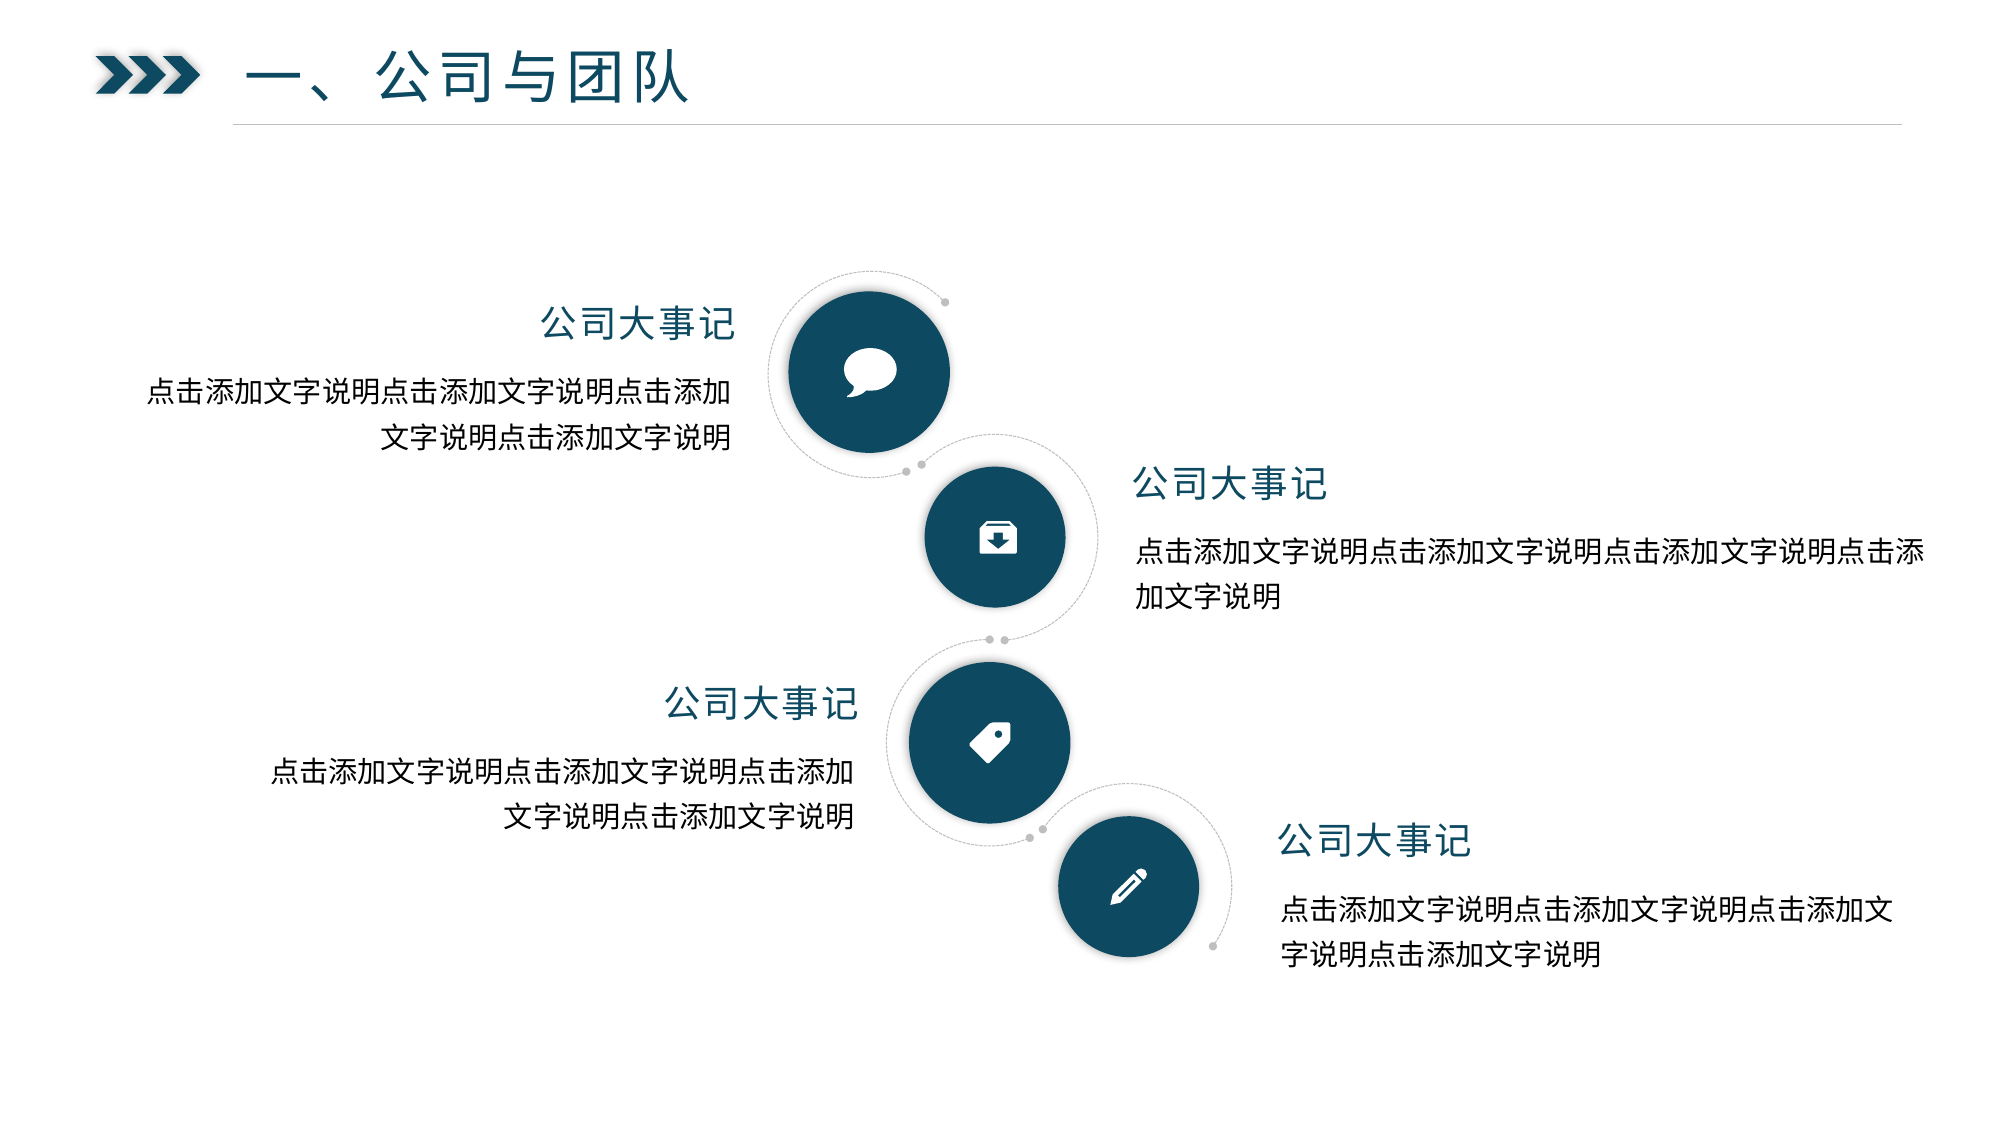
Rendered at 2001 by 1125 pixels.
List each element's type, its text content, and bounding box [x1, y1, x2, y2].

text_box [95, 56, 201, 94]
text_box 公司大事记 [417, 292, 751, 353]
text_box 公司大事记 [1117, 452, 1456, 513]
text_box 一、公司与团队 [232, 34, 1104, 117]
text_box 公司大事记 [484, 672, 874, 733]
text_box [768, 271, 975, 478]
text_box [1025, 783, 1232, 990]
text_box 点击添加文字说明点击添加文字说明点击添加文字说明点击添加文字说明 [226, 735, 870, 842]
text_box 点击添加文字说明点击添加文字说明点击添加文字说明点击添加文字说明 [1120, 515, 1941, 621]
text_box 公司大事记 [1261, 810, 1629, 870]
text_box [891, 434, 1098, 641]
text_box 点击添加文字说明点击添加文字说明点击添加文字说明点击添加文字说明 [102, 355, 747, 462]
text_box 点击添加文字说明点击添加文字说明点击添加文字说明点击添加文字说明 [1265, 872, 1926, 979]
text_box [886, 639, 1093, 846]
